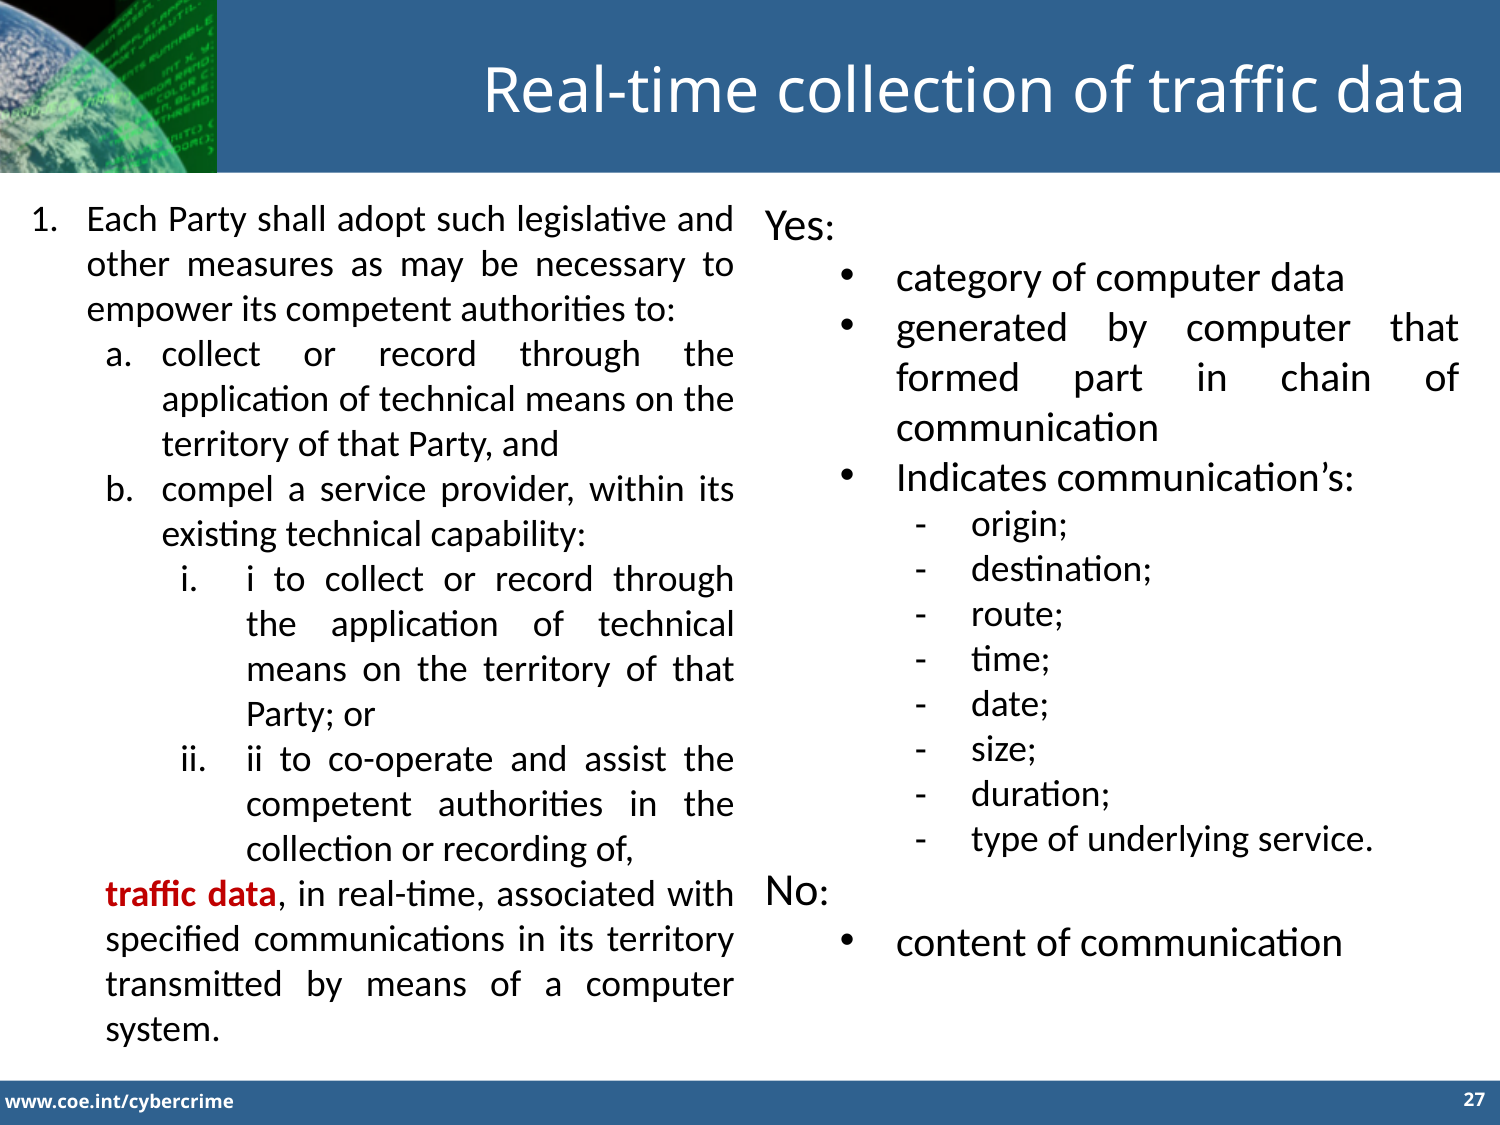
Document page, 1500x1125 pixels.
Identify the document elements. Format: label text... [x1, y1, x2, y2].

text_box Each Party shall adopt such legislative and other measures as may be necessary to empower its competent authorities to: collect or record through the application of technical means on the territory of that Party, and compel a service provider, within its existing technical capability: i to collect or record through the application of technical means on the territory of that Party; or ii to co-operate and assist the competent authorities in the collection or recording of, traffic data, in real-time, associated with specified communications in its territory transmitted by means of a computer system. [15, 186, 750, 1057]
text_box Yes: category of computer data generated by computer that formed part in chain of communication Indicates communication’s: origin; destination; route; time; date; size; duration; type of underlying service. No: content of communication [749, 186, 1475, 972]
picture [0, 0, 217, 173]
text_box Real-time collection of traffic data [230, 42, 1483, 133]
